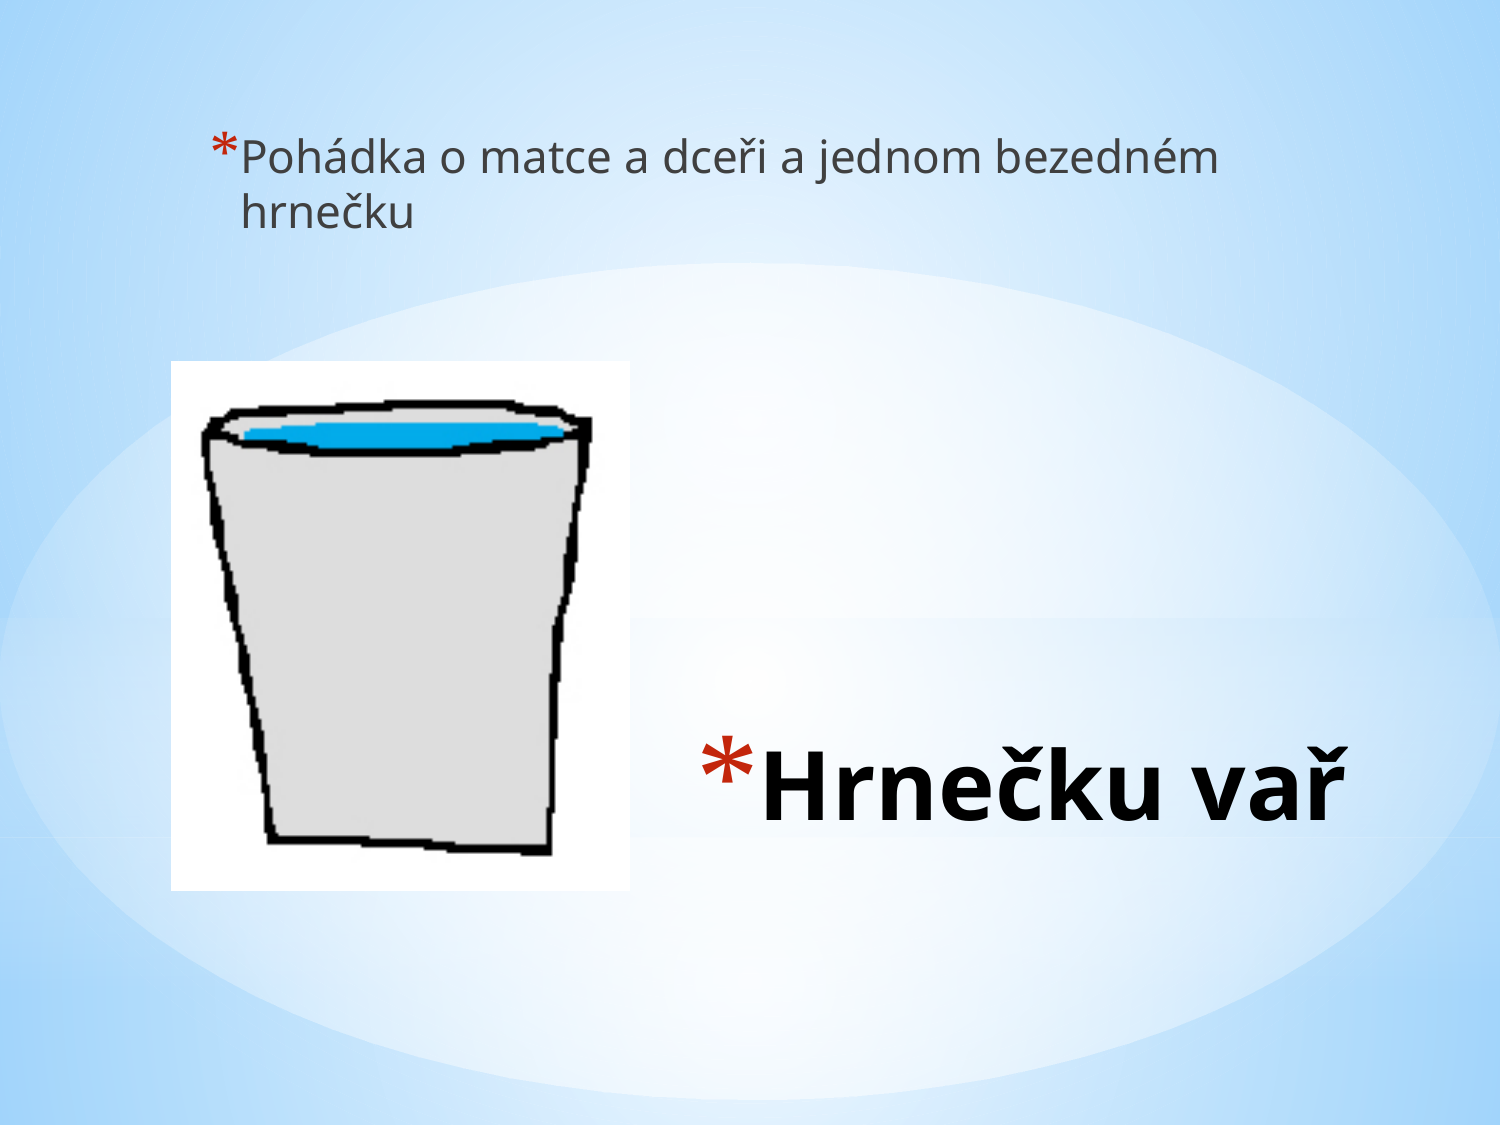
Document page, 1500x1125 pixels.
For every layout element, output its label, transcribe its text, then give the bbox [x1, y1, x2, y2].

list Pohádka o matce a dceři a jednom bezedném hrnečku [187, 120, 1238, 690]
picture [170, 361, 630, 892]
title Hrnečku vař [294, 717, 1363, 905]
